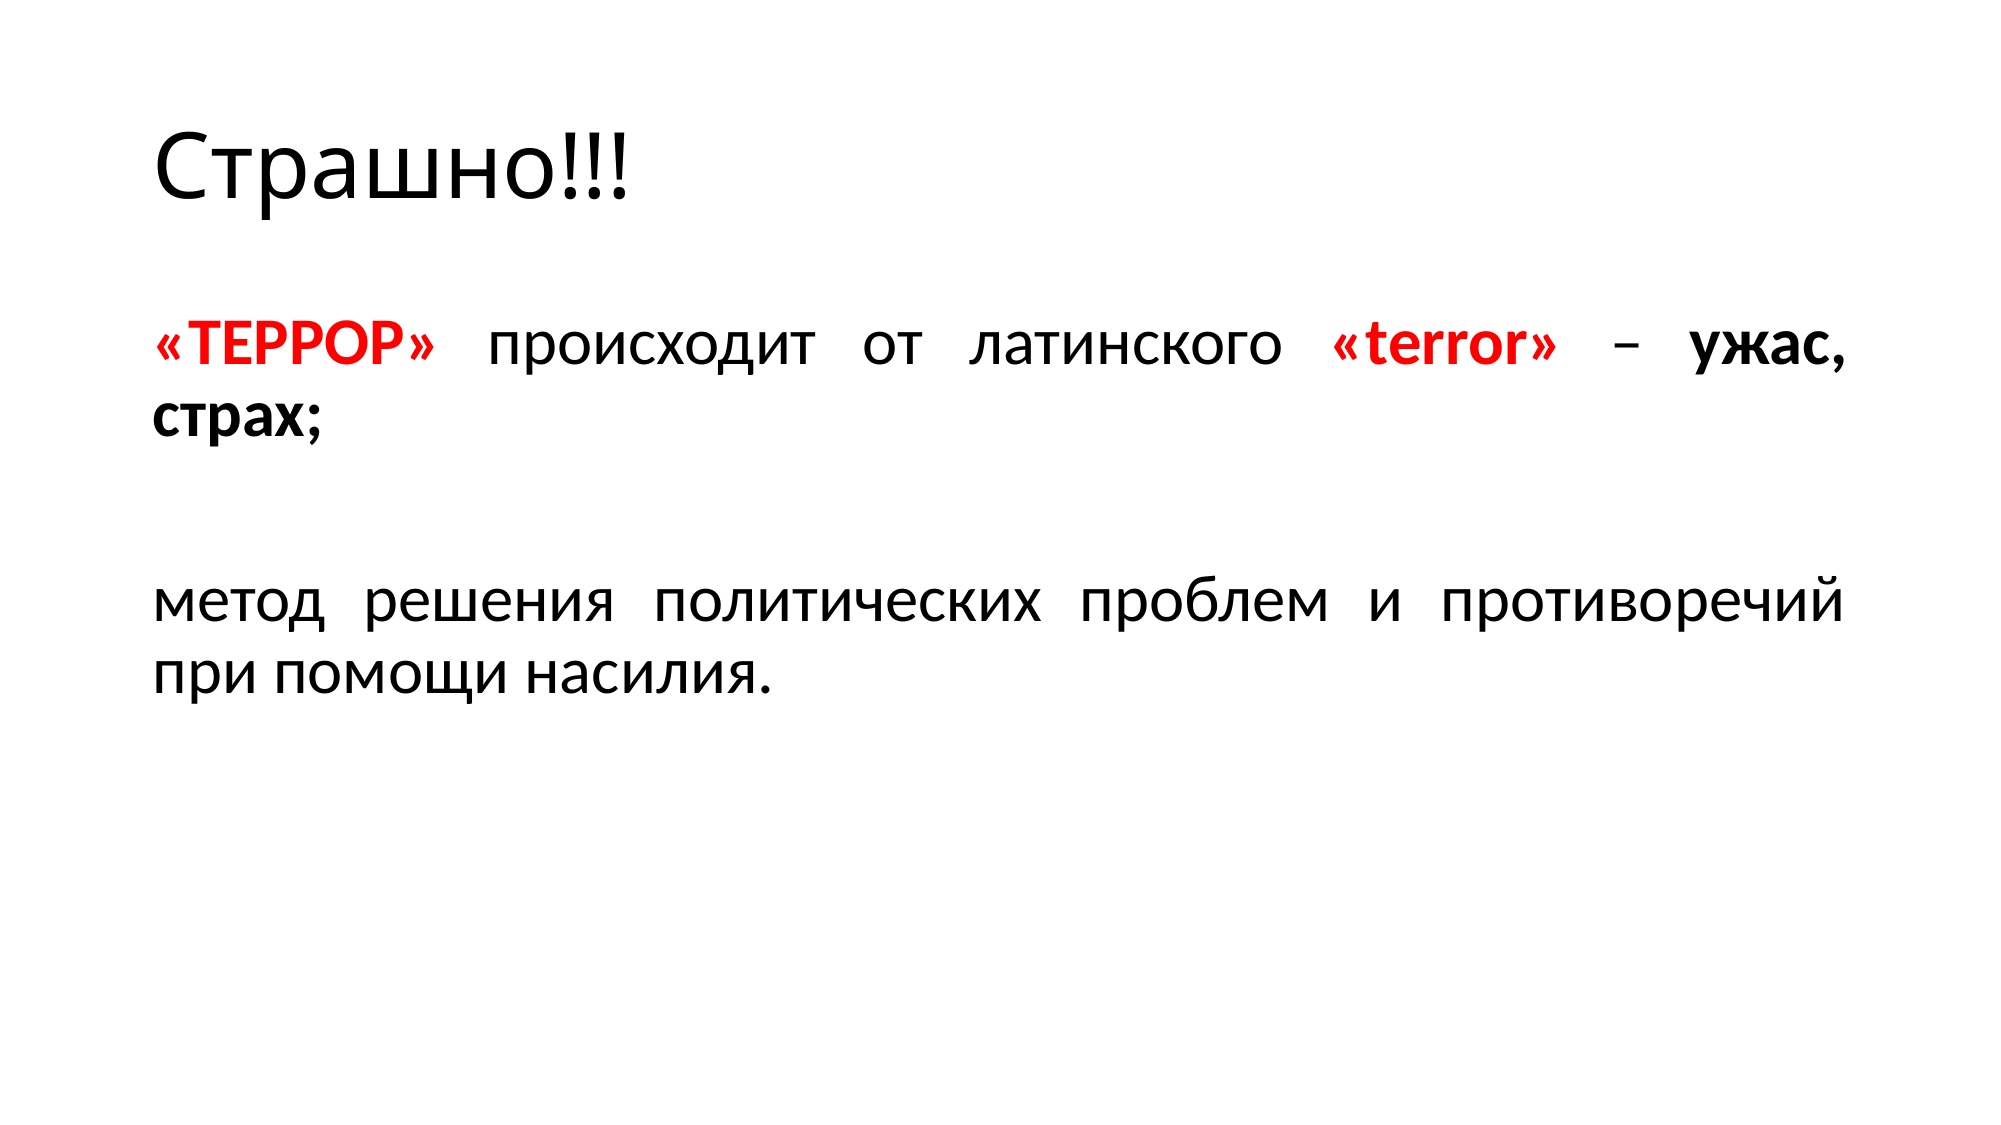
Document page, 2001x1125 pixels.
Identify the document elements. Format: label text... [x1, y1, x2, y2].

list «ТЕРРОР» происходит от латинского «terror» – ужас, страх; метод решения политических проблем и противоречий при помощи насилия. [137, 299, 1863, 1014]
title Страшно!!! [137, 59, 1863, 278]
